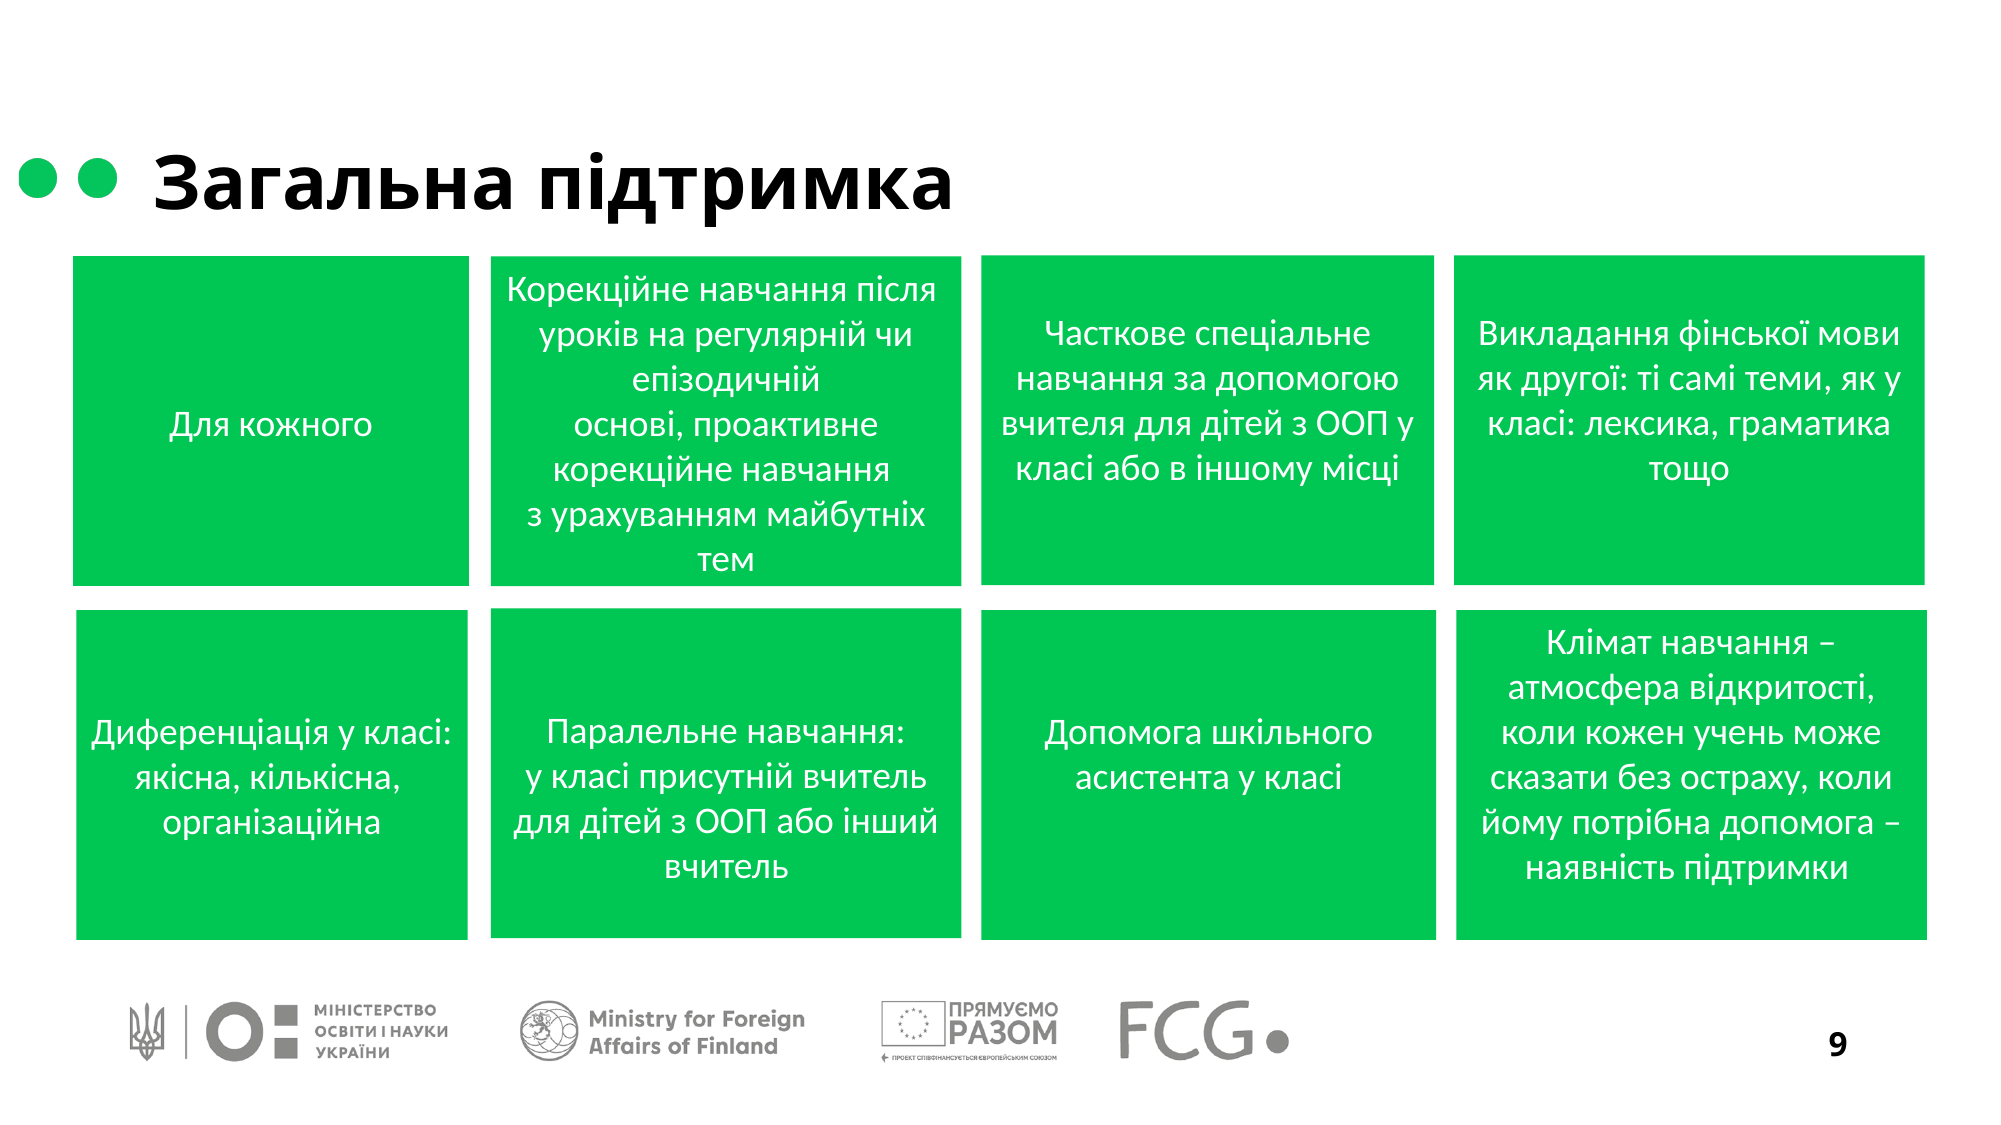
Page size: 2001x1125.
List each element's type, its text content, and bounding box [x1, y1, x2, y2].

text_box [73, 255, 1927, 944]
picture [42, 940, 1374, 1125]
picture [18, 158, 117, 198]
slide_number 9 [1736, 1015, 1863, 1076]
text_box Загальна підтримка [137, 59, 1863, 255]
